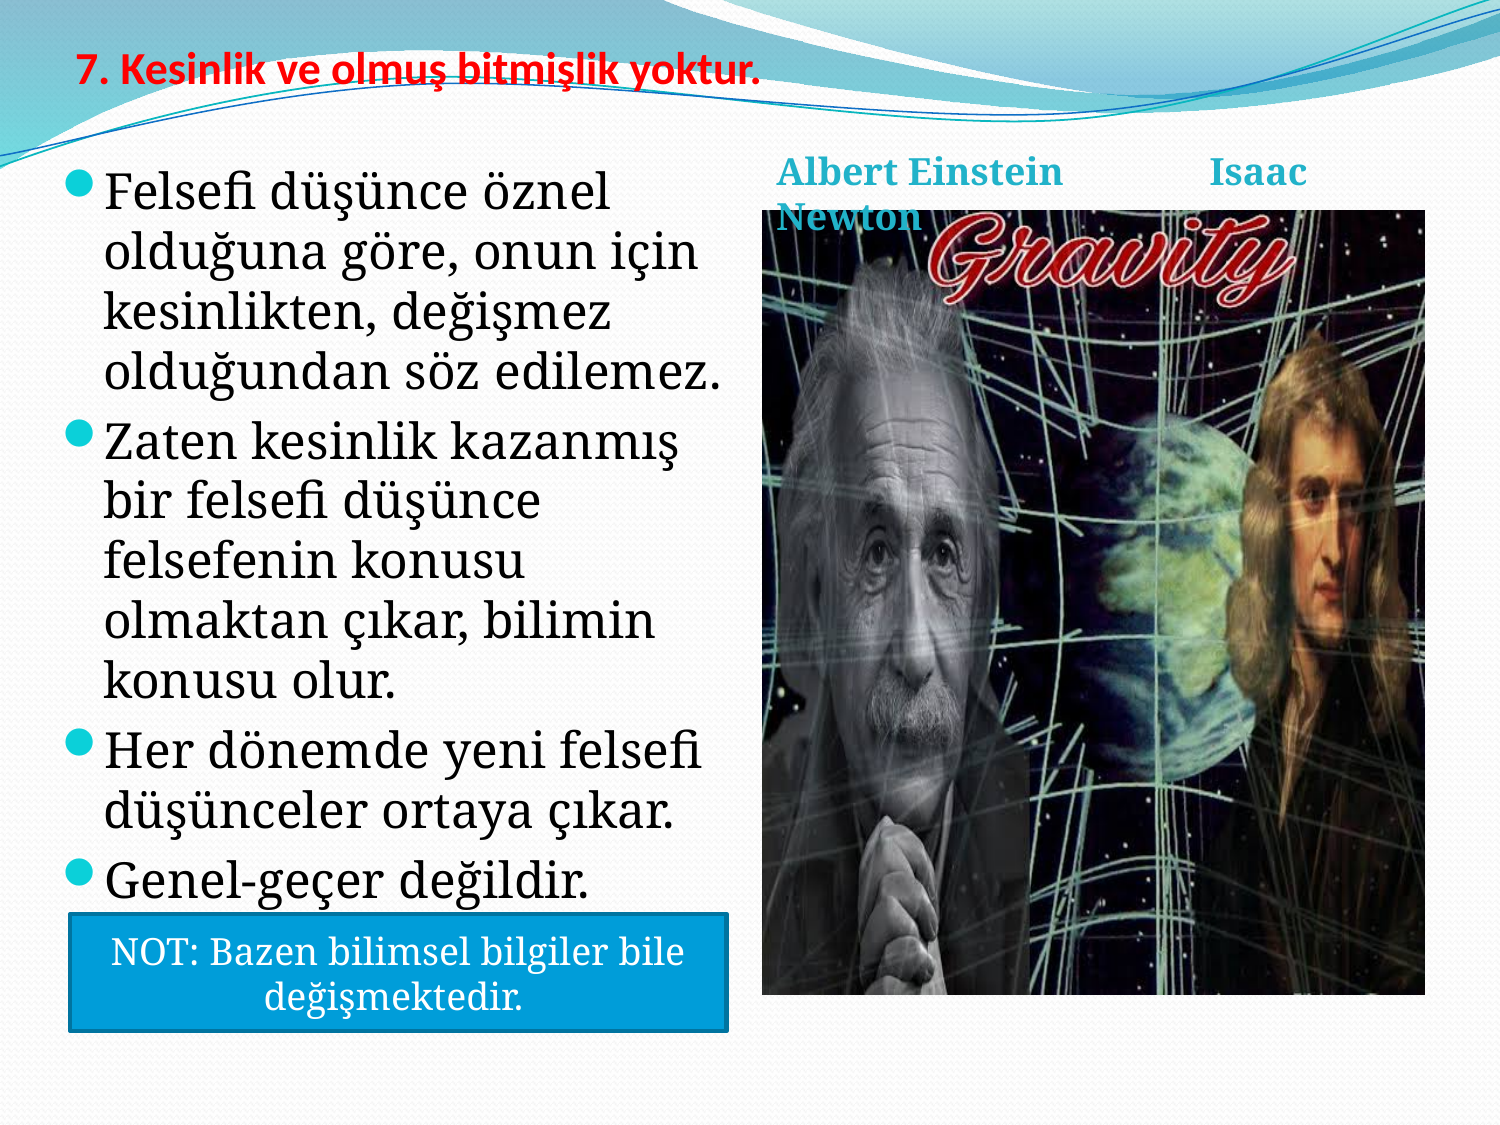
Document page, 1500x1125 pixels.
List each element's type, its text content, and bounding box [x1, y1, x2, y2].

title 7. Kesinlik ve olmuş bitmişlik yoktur. [75, 23, 1425, 94]
text_box NOT: Bazen bilimsel bilgiler bile değişmektedir. [68, 912, 729, 1033]
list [762, 210, 1426, 995]
text_box Albert Einstein Isaac Newton [761, 140, 1430, 215]
list Felsefi düşünce öznel olduğuna göre, onun için kesinlikten, değişmez olduğundan söz edilemez. Zaten kesinlik kazanmış bir felsefi düşünce felsefenin konusu olmaktan çıkar, bilimin konusu olur. Her dönemde yeni felsefi düşünceler ortaya çıkar. Genel-geçer değildir. [46, 152, 738, 1043]
